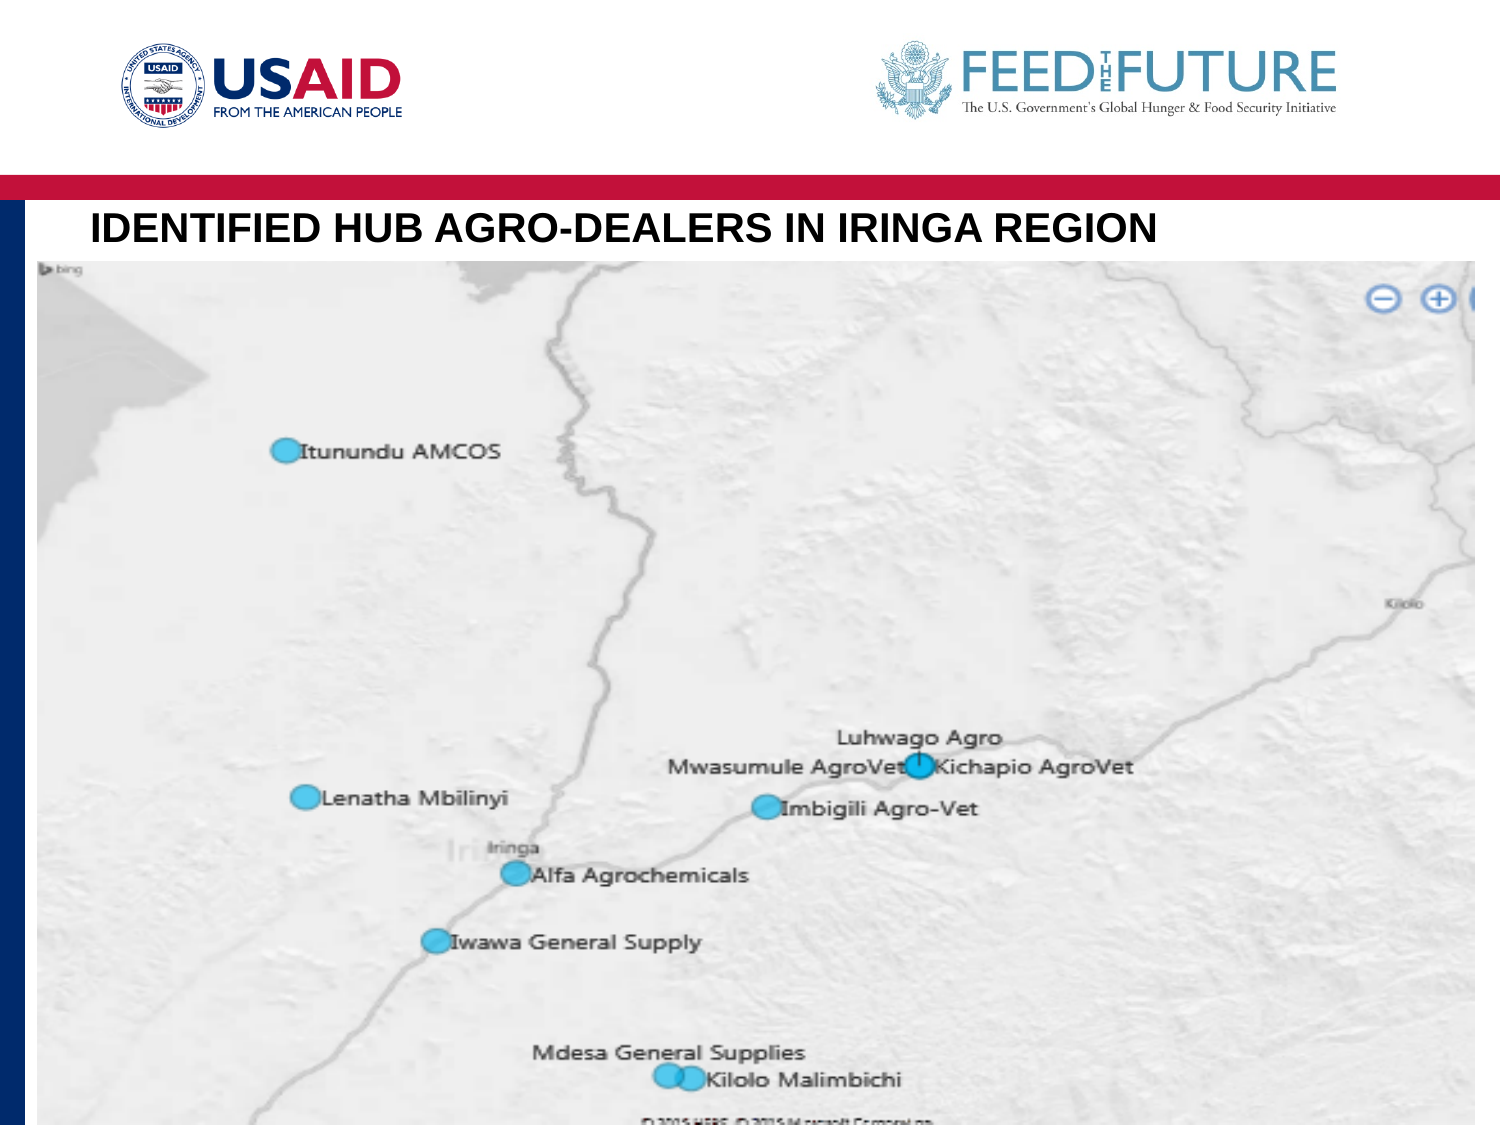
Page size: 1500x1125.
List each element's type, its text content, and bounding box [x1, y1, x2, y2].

picture [837, 11, 1378, 152]
picture [37, 261, 1476, 1125]
picture [80, 17, 442, 158]
title IDENTIFIED HUB AGRO-DEALERS IN IRINGA REGION [75, 193, 1350, 260]
